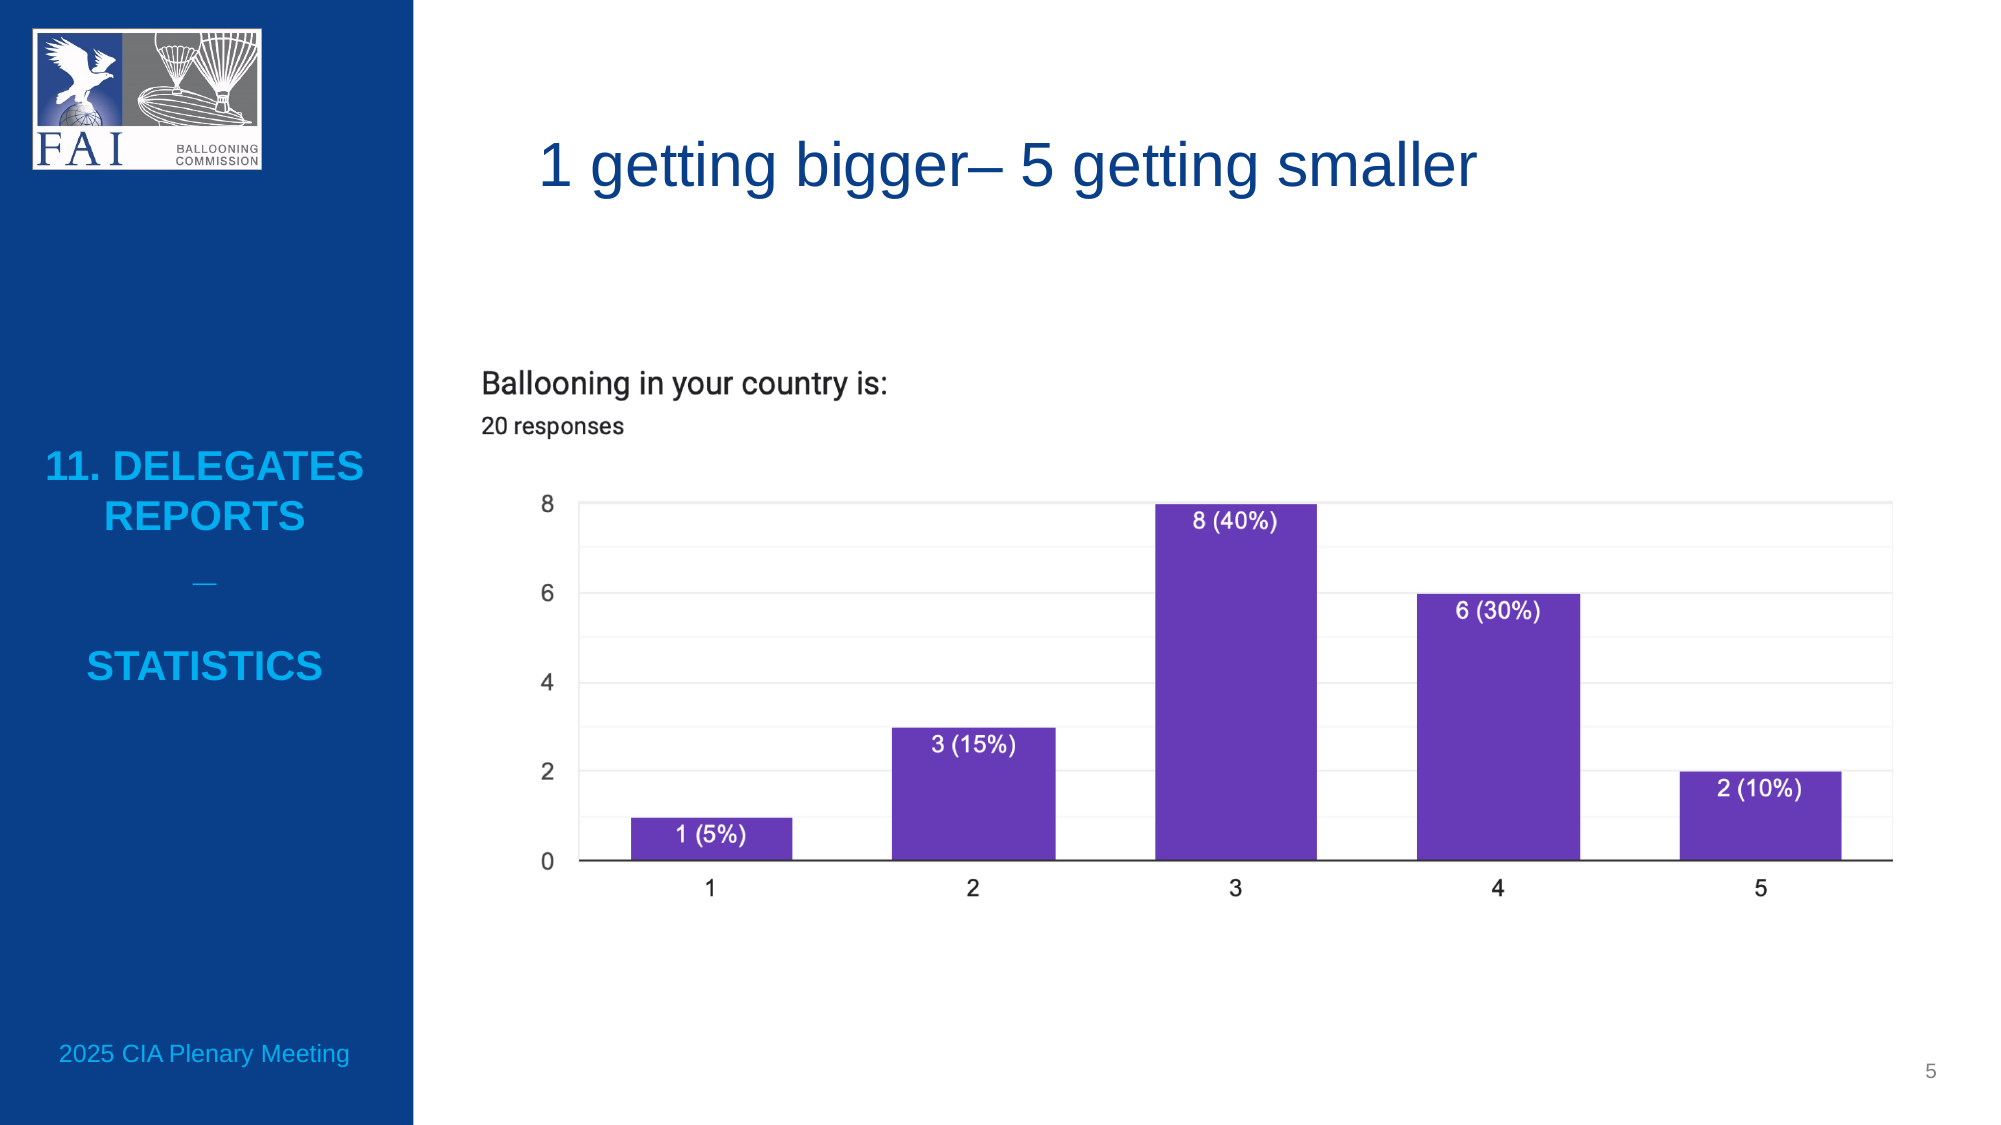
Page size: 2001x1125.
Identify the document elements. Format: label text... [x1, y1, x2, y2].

list 1 getting bigger– 5 getting smaller [524, 116, 1893, 314]
picture [433, 314, 1893, 1009]
list 11. Delegates reports _ Statistics [9, 253, 400, 874]
picture [32, 28, 262, 170]
